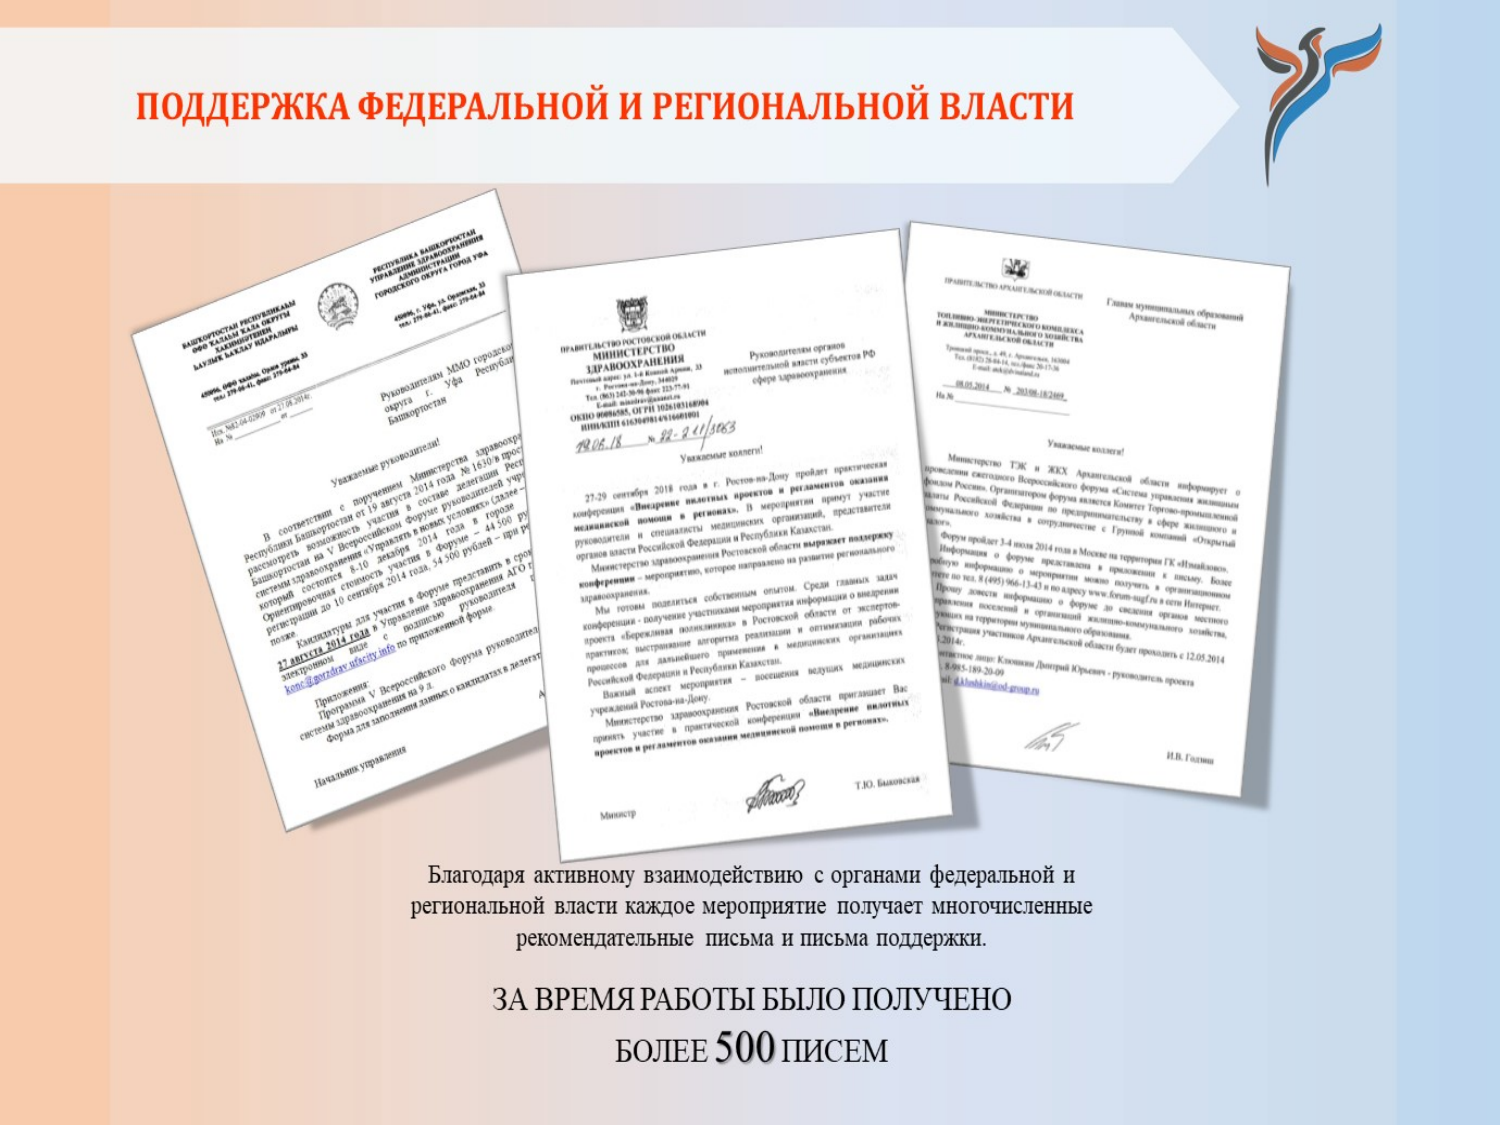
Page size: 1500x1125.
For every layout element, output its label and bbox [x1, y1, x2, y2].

list [0, 0, 1500, 1125]
